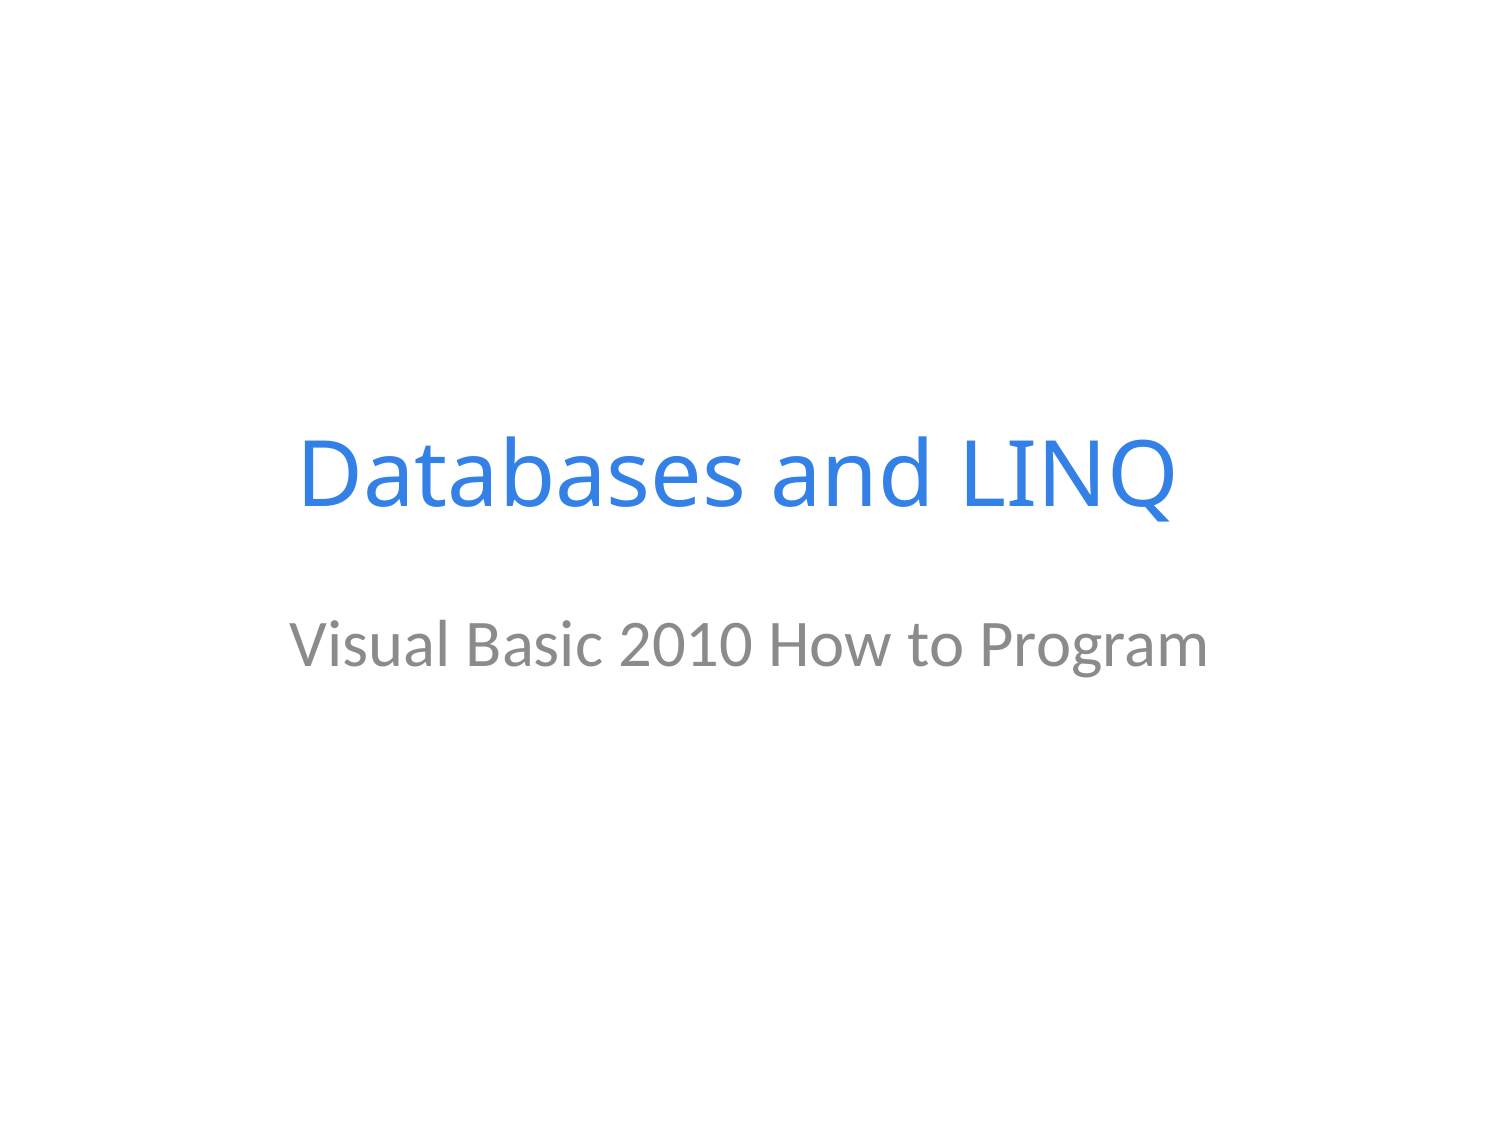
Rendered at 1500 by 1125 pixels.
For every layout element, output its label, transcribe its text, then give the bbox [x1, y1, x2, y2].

title Databases and LINQ [112, 349, 1388, 591]
subtitle Visual Basic 2010 How to Program [112, 592, 1388, 790]
